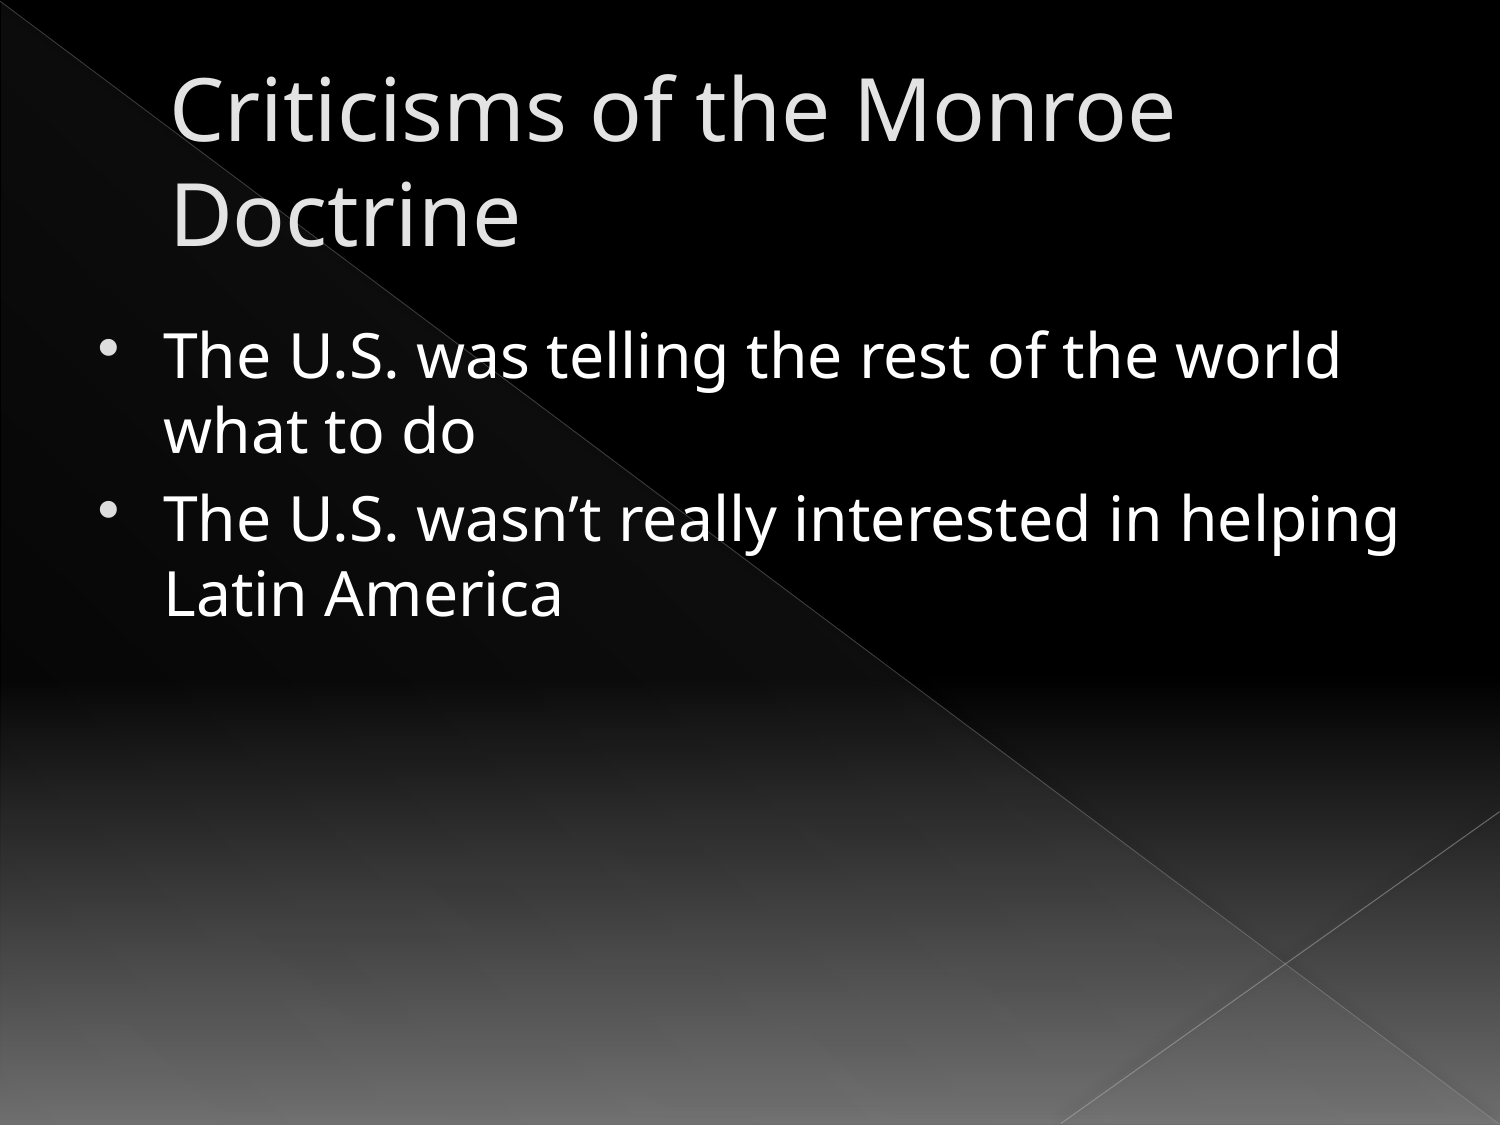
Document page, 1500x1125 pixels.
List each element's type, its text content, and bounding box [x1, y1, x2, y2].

list The U.S. was telling the rest of the world what to do The U.S. wasn’t really interested in helping Latin America [75, 308, 1425, 1059]
title Criticisms of the Monroe Doctrine [75, 43, 1425, 274]
